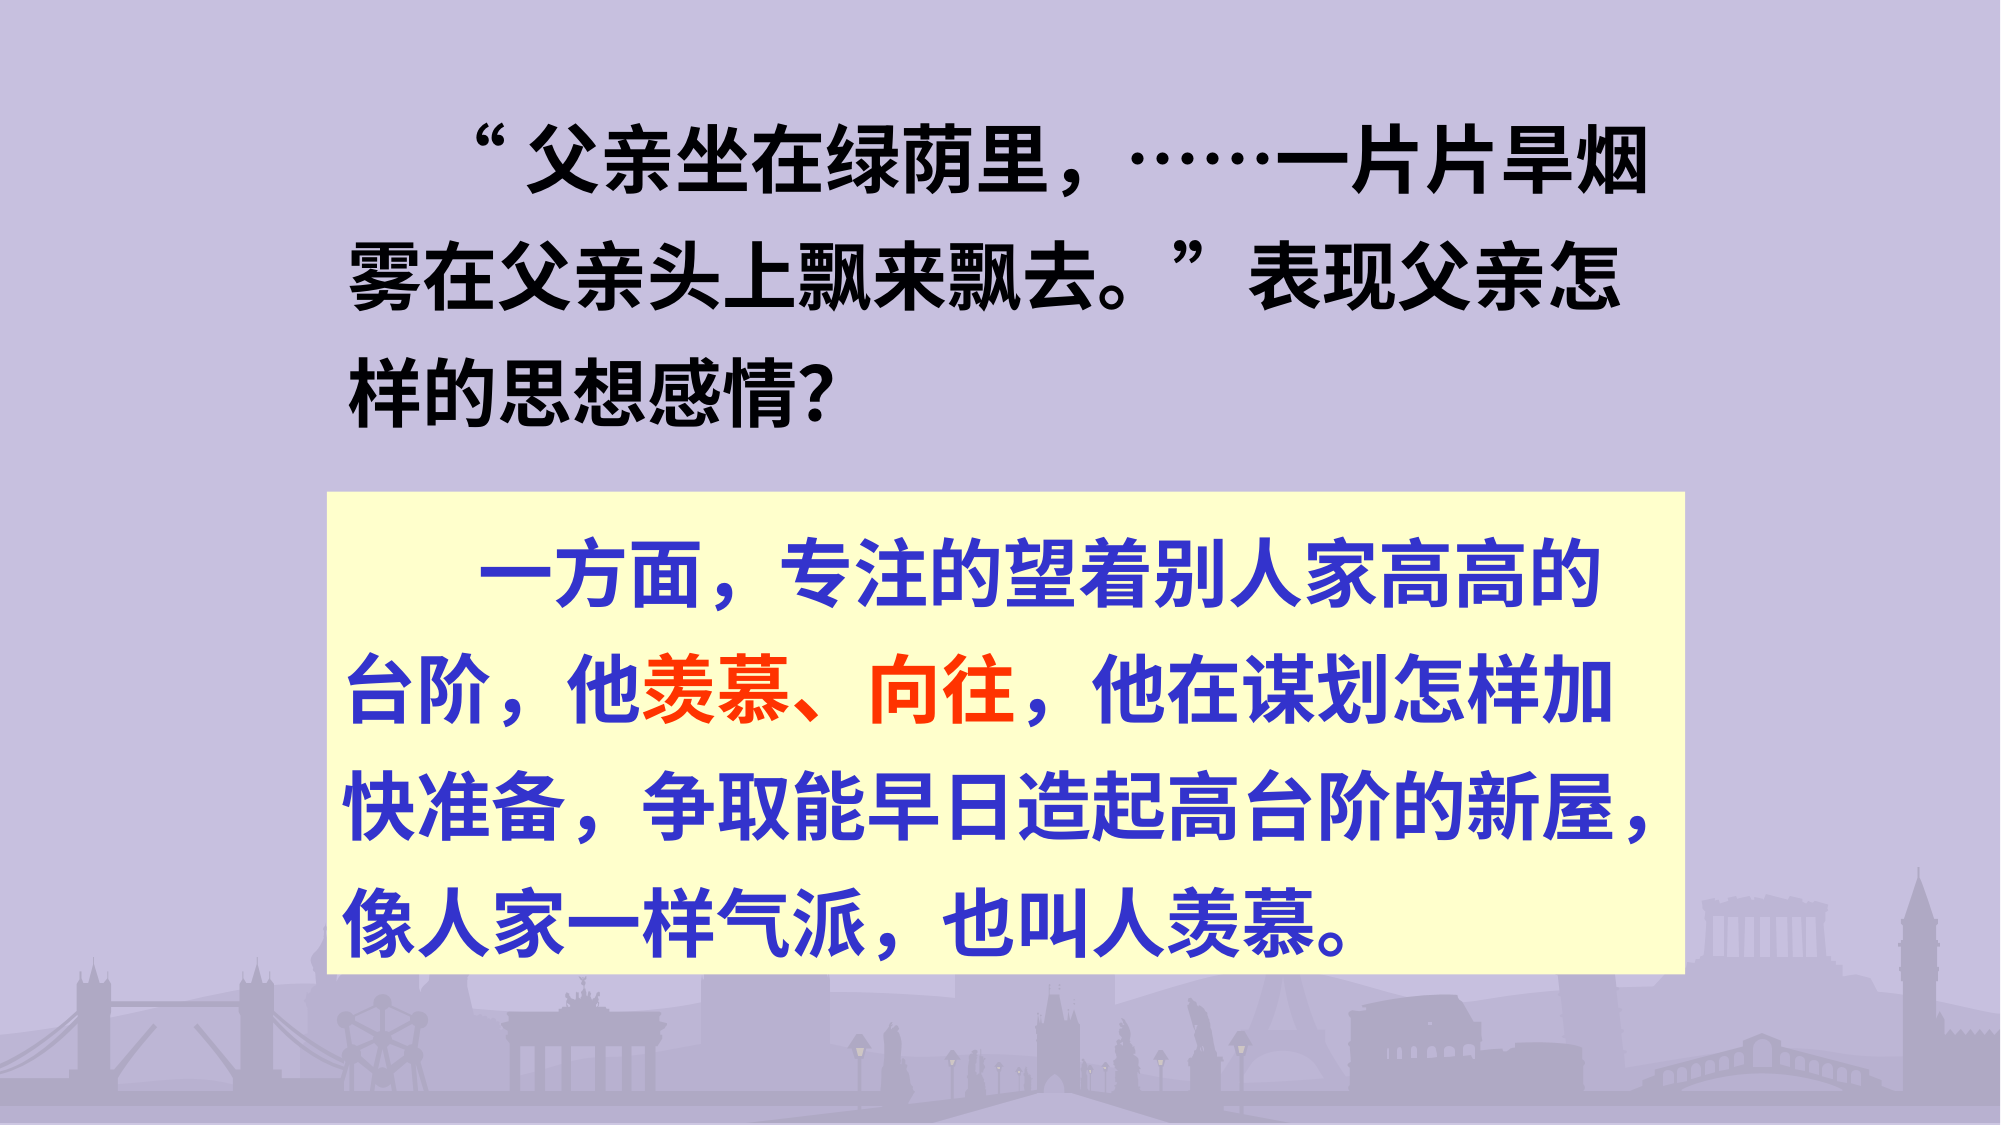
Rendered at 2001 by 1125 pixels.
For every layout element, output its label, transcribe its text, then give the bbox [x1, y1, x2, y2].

picture [0, 0, 2001, 1125]
text_box 一方面，专注的望着别人家高高的台阶，他羡慕、向往，他在谋划怎样加快准备，争取能早日造起高台阶的新屋，像人家一样气派，也叫人羡慕。 [326, 491, 1686, 975]
text_box “父亲坐在绿荫里，……一片片旱烟雾在父亲头上飘来飘去。”表现父亲怎样的思想感情？ [332, 78, 1668, 444]
